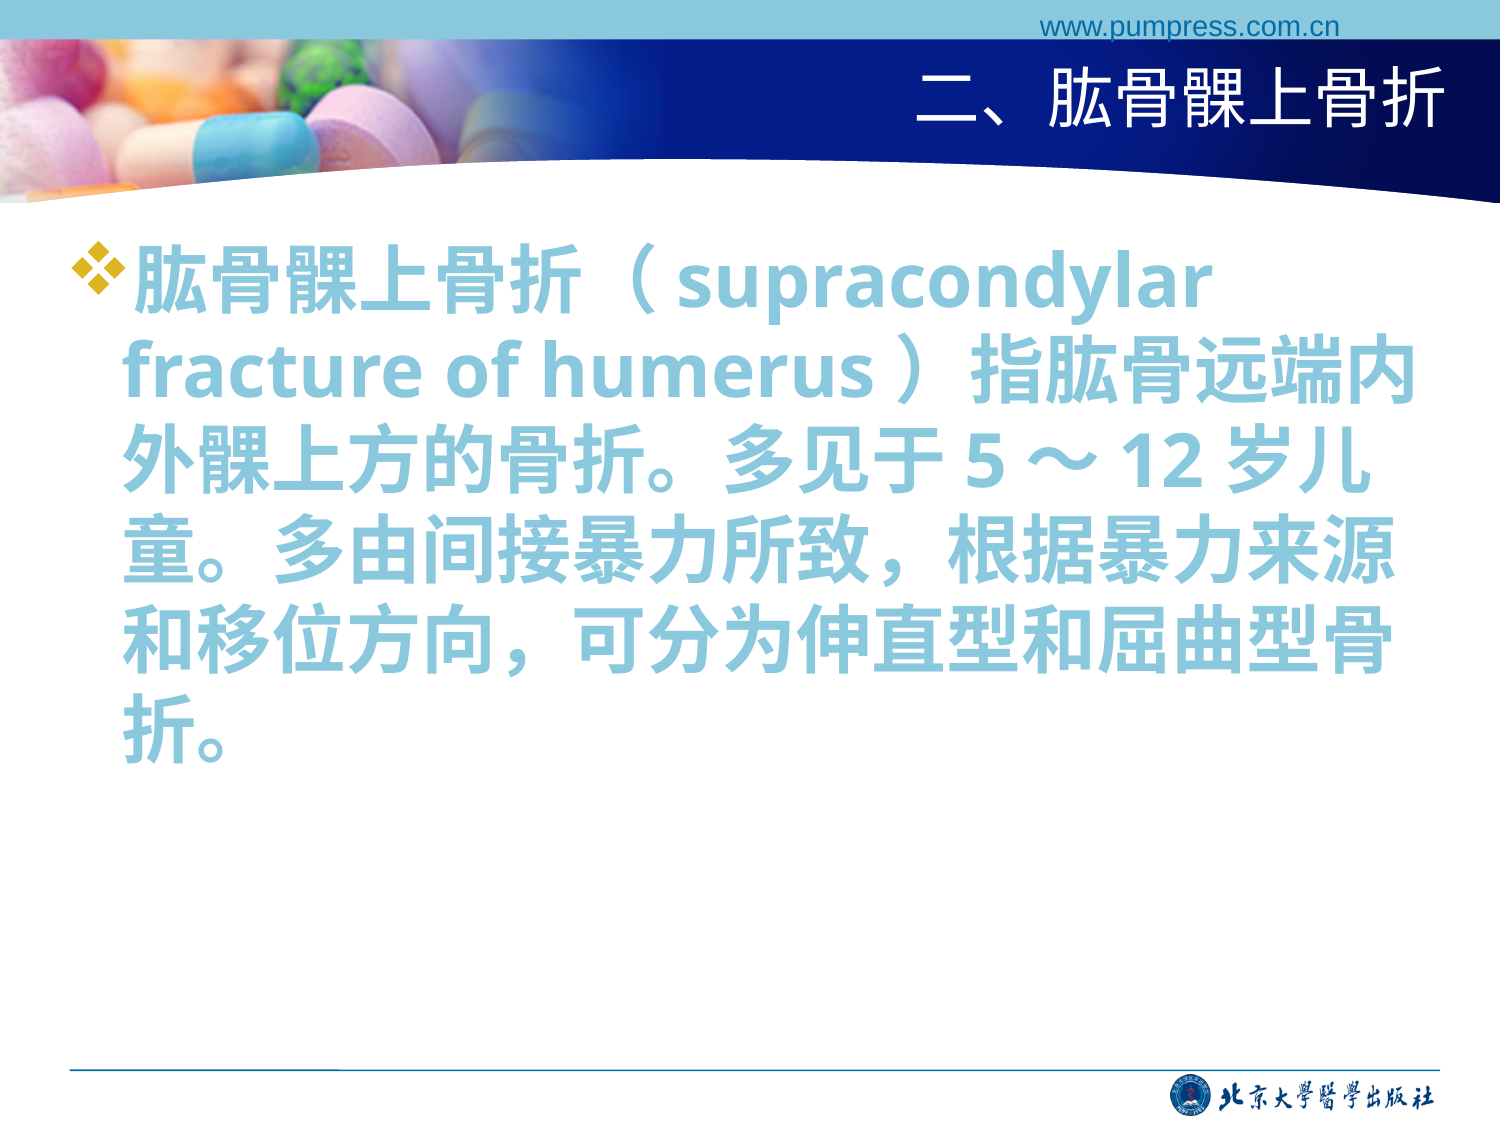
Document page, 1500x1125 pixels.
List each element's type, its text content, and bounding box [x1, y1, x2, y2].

picture [0, 40, 1500, 203]
list 肱骨髁上骨折（supracondylar fracture of humerus）指肱骨远端内外髁上方的骨折。多见于5～12岁儿童。多由间接暴力所致，根据暴力来源和移位方向，可分为伸直型和屈曲型骨折。 [49, 224, 1463, 1026]
slide_number www.pumpress.com.cn [1025, 0, 1463, 38]
title 二、肱骨髁上骨折 [137, 49, 1463, 143]
picture [1170, 1074, 1436, 1118]
